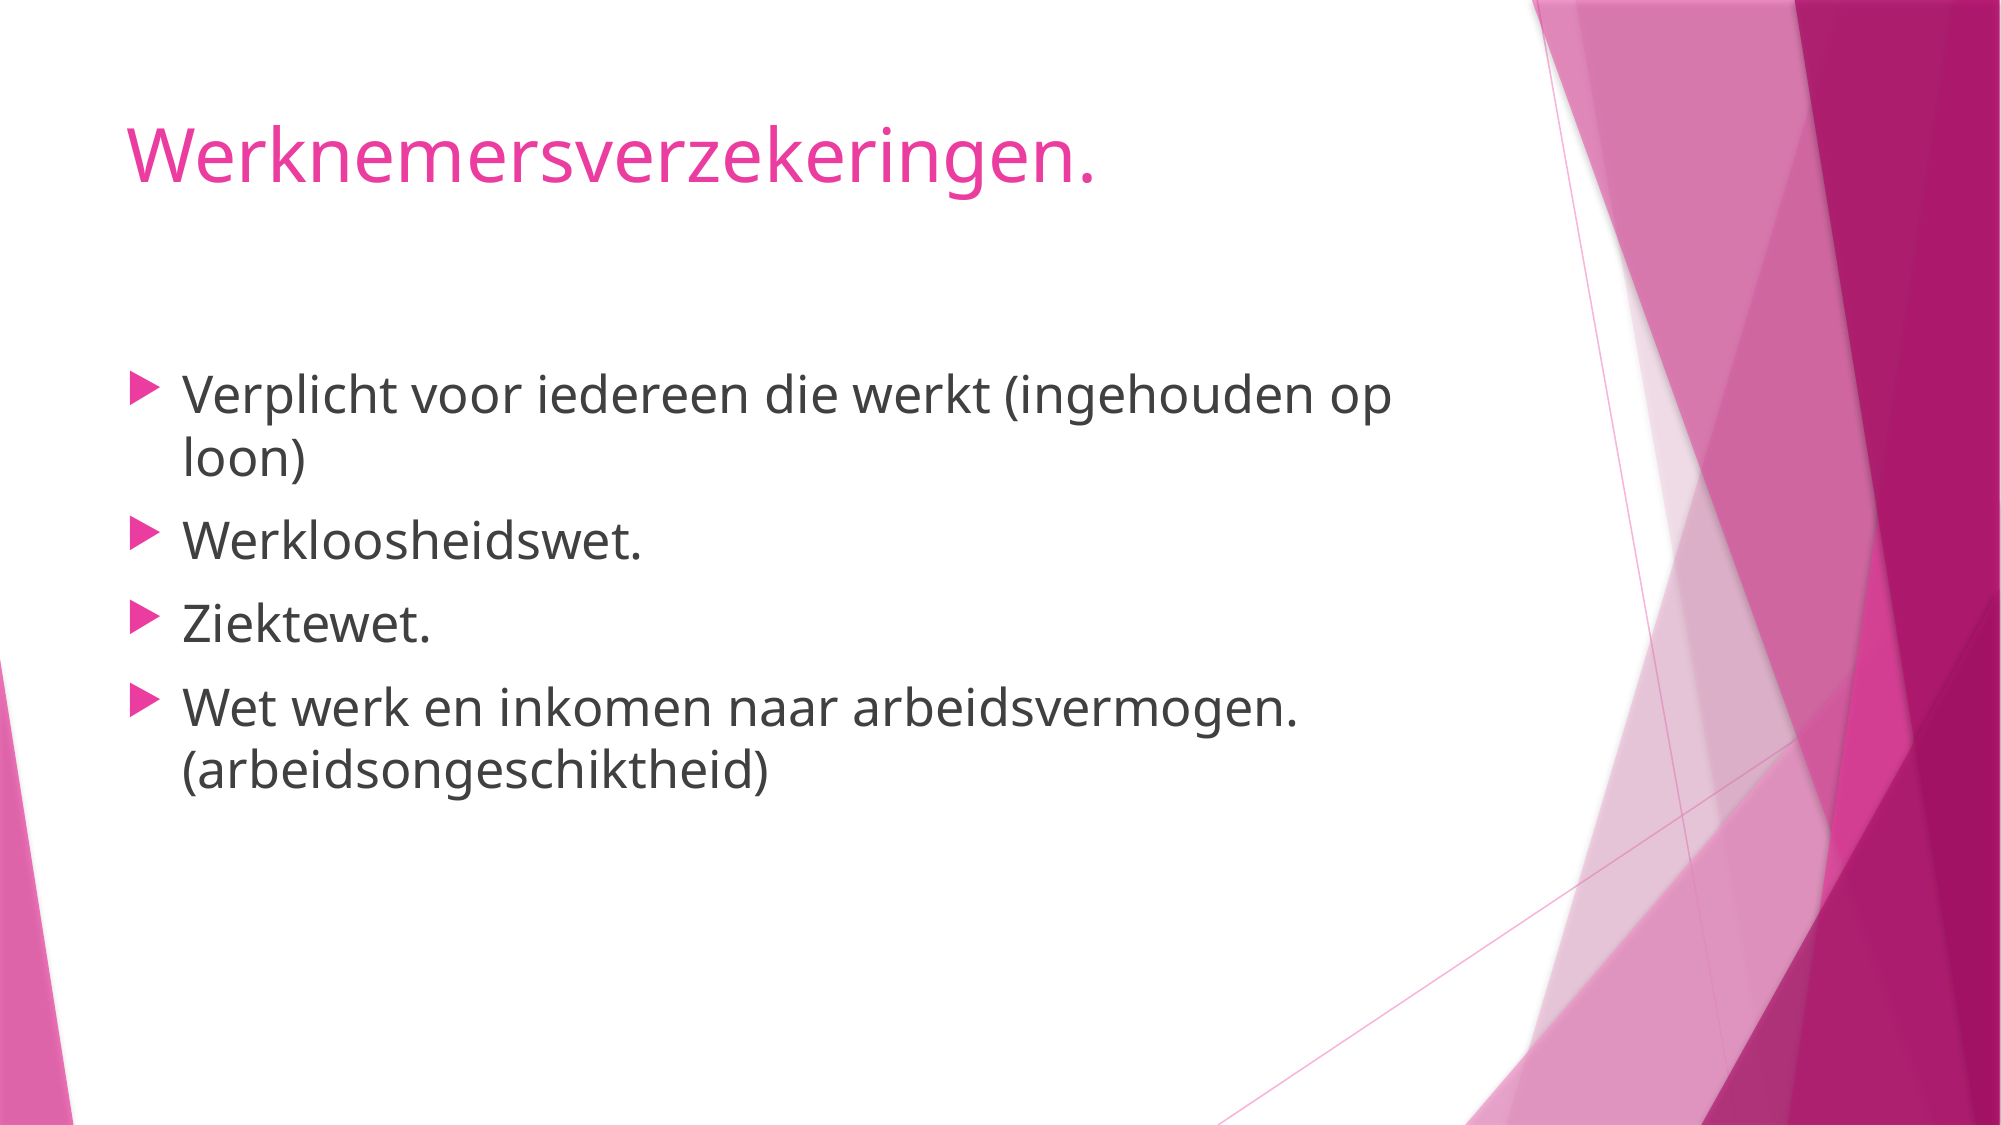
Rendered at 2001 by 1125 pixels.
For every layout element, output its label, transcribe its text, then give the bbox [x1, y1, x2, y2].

list Verplicht voor iedereen die werkt (ingehouden op loon) Werkloosheidswet. Ziektewet. Wet werk en inkomen naar arbeidsvermogen. (arbeidsongeschiktheid) [111, 354, 1522, 992]
title Werknemersverzekeringen. [111, 99, 1522, 317]
